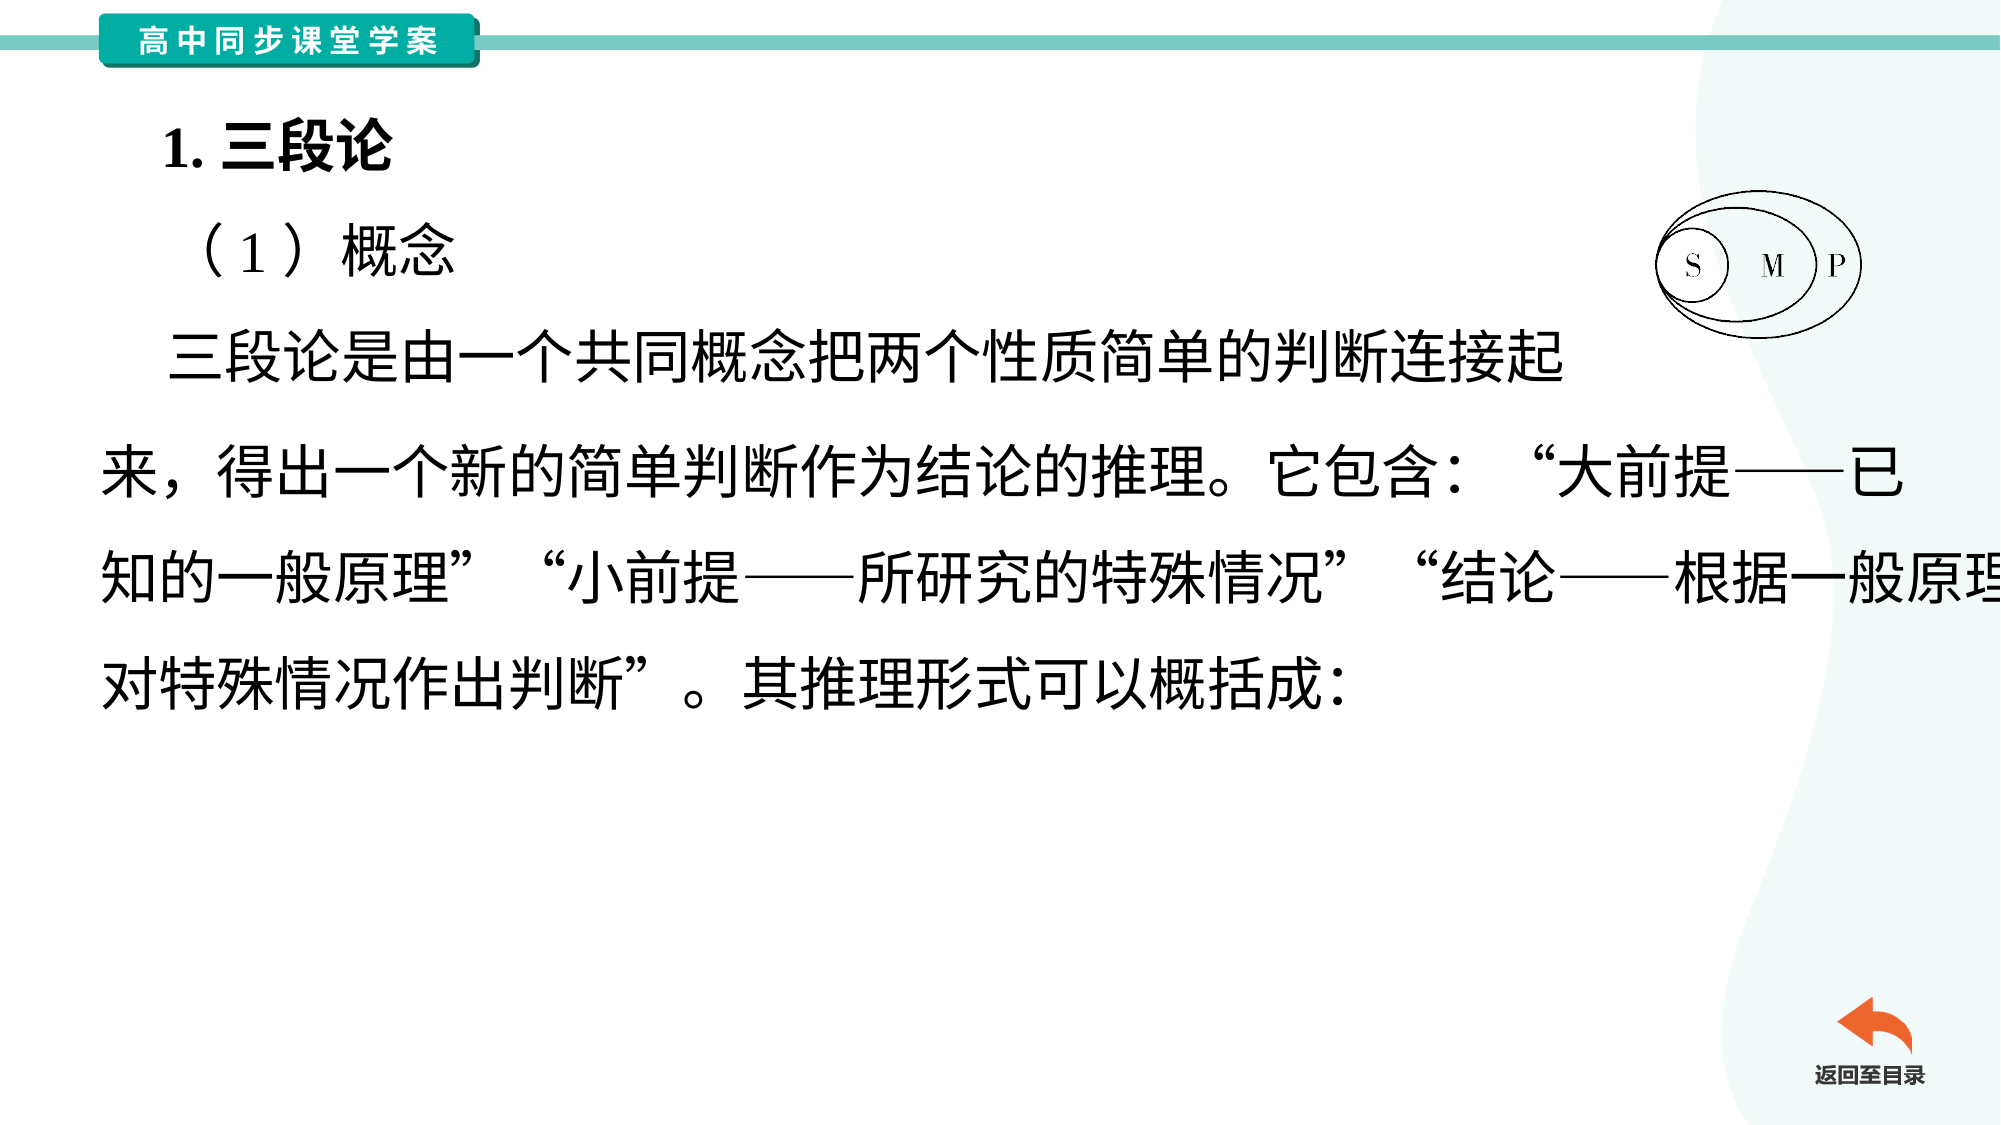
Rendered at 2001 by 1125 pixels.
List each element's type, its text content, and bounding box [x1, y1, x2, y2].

picture [0, 0, 2000, 1125]
text_box 1.三段论 [100, 76, 1899, 179]
text_box （1）概念 三段论是由一个共同概念把两个性质简单的判断连接起 [100, 177, 1673, 391]
text_box 来，得出一个新的简单判断作为结论的推理。它包含：“大前提——已 知的一般原理”“小前提——所研究的特殊情况”“结论——根据一般原理， 对特殊情况作出判断”。其推理形式可以概括成： [100, 398, 1900, 718]
